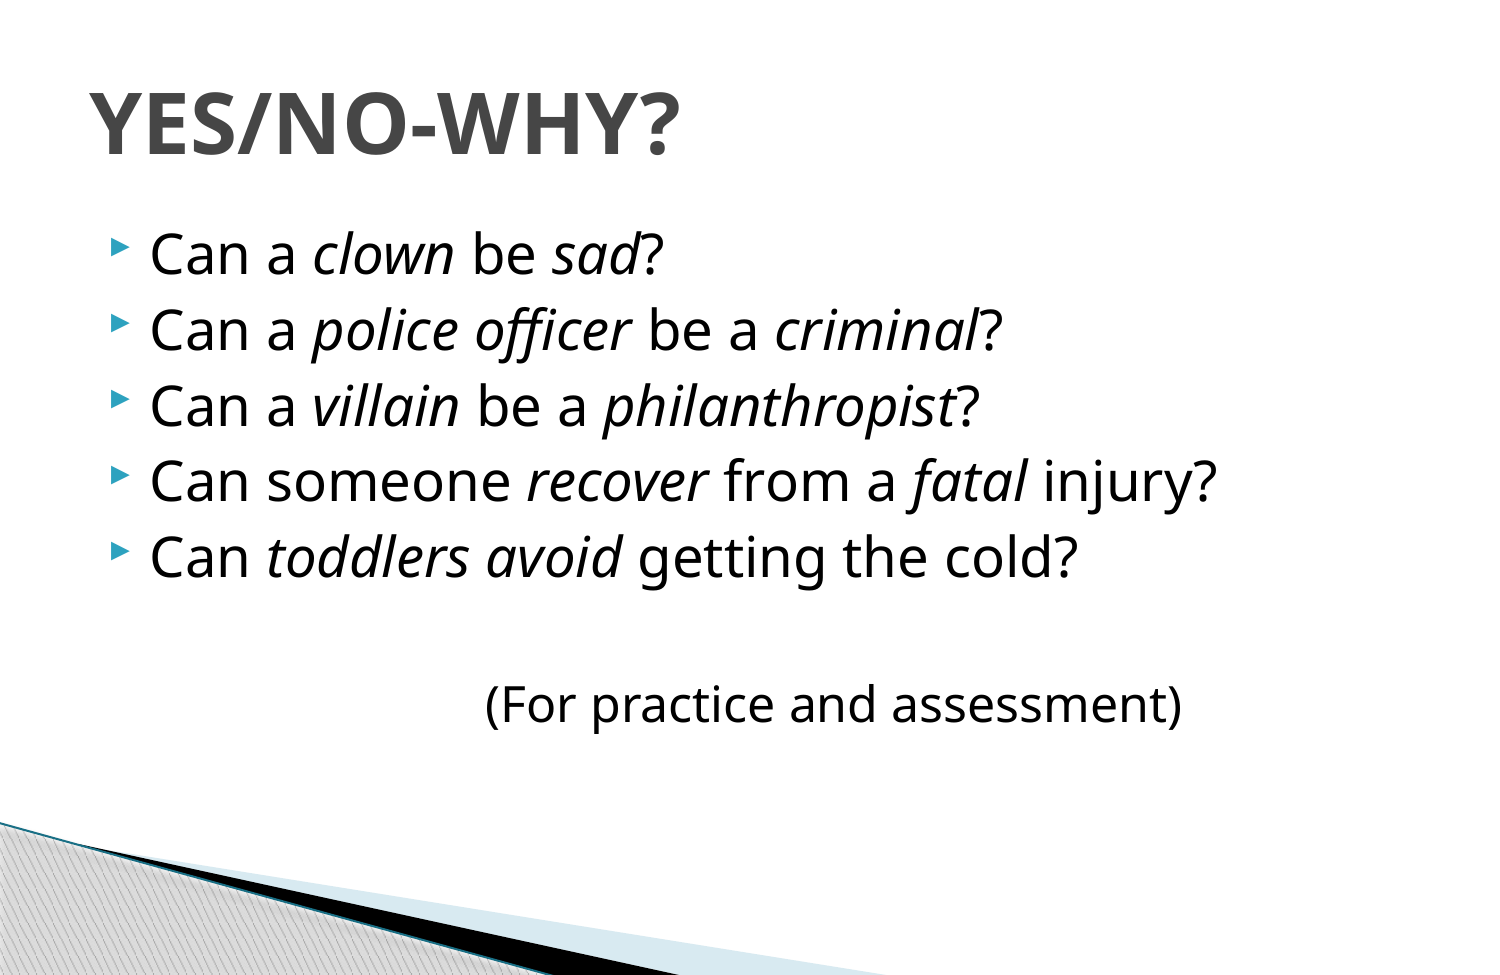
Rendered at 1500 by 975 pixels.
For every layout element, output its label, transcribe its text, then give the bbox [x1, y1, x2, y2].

title YES/NO-WHY? [75, 39, 1425, 202]
list Can a clown be sad? Can a police officer be a criminal? Can a villain be a philanthropist? Can someone recover from a fatal injury? Can toddlers avoid getting the cold? (For practice and assessment) [74, 210, 1426, 855]
